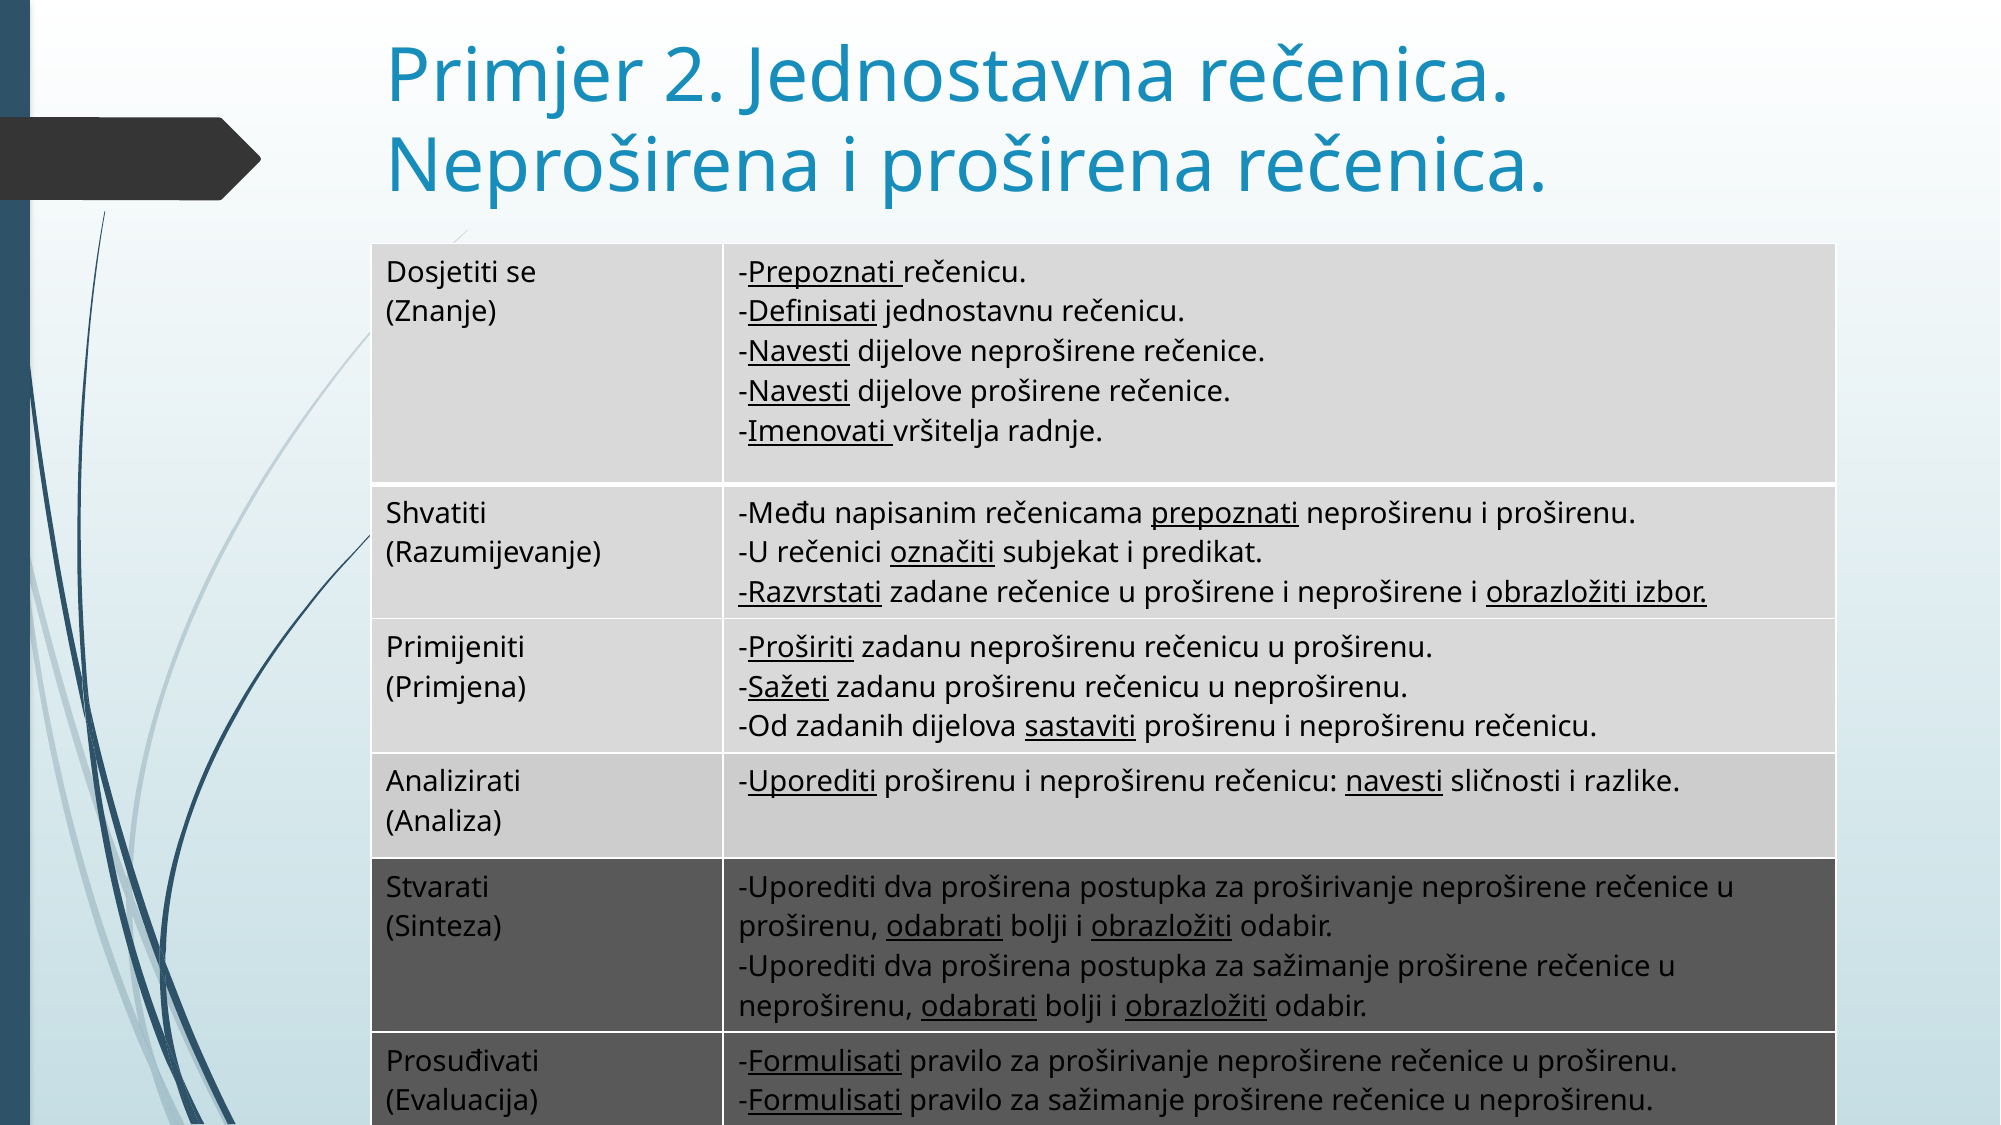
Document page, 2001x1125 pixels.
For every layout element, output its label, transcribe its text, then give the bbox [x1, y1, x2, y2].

table_cell -Formulisati pravilo za proširivanje neproširene rečenice u proširenu. -Formulisati pravilo za sažimanje proširene rečenice u neproširenu. [724, 1033, 1835, 1125]
table_cell Analizirati (Analiza) [372, 754, 722, 857]
table_cell Prosuđivati (Evaluacija) [372, 1033, 722, 1125]
table_cell -Uporediti dva proširena postupka za proširivanje neproširene rečenice u proširenu, odabrati bolji i obrazložiti odabir. -Uporediti dva proširena postupka za sažimanje proširene rečenice u neproširenu, odabrati bolji i obrazložiti odabir. [724, 859, 1835, 1031]
table_cell Primijeniti (Primjena) [372, 619, 722, 752]
table_header -Prepoznati rečenicu. -Definisati jednostavnu rečenicu. -Navesti dijelove neproširene rečenice. -Navesti dijelove proširene rečenice. -Imenovati vršitelja radnje. [724, 244, 1835, 482]
table_cell Shvatiti (Razumijevanje) [372, 487, 722, 618]
title Primjer 2. Jednostavna rečenica. Neproširena i proširena rečenica. [370, 18, 1833, 229]
table_cell -Među napisanim rečenicama prepoznati neproširenu i proširenu. -U rečenici označiti subjekat i predikat. -Razvrstati zadane rečenice u proširene i neproširene i obrazložiti izbor. [724, 487, 1835, 618]
table_cell Stvarati (Sinteza) [372, 859, 722, 1031]
table_cell -Uporediti proširenu i neproširenu rečenicu: navesti sličnosti i razlike. [724, 754, 1835, 857]
table_header Dosjetiti se (Znanje) [372, 244, 722, 482]
table_cell -Proširiti zadanu neproširenu rečenicu u proširenu. -Sažeti zadanu proširenu rečenicu u neproširenu. -Od zadanih dijelova sastaviti proširenu i neproširenu rečenicu. [724, 619, 1835, 752]
